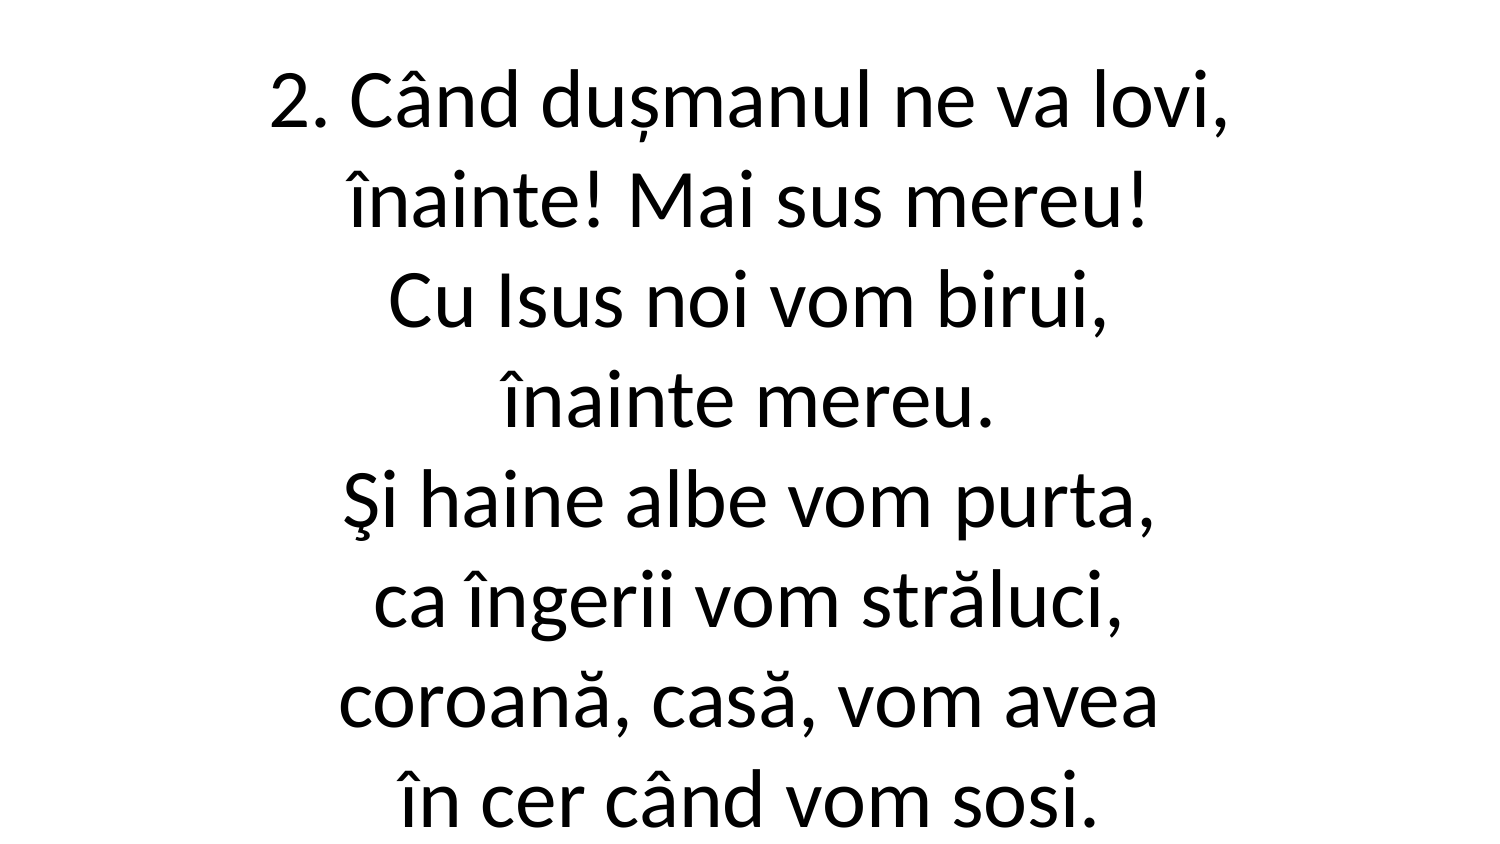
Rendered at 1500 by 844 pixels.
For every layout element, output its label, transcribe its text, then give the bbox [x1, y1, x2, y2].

text_box 2. Când dușmanul ne va lovi, înainte! Mai sus mereu! Cu Isus noi vom birui, înainte mereu. Şi haine albe vom purta, ca îngerii vom străluci, coroană, casă, vom avea în cer când vom sosi. [253, 0, 1247, 844]
